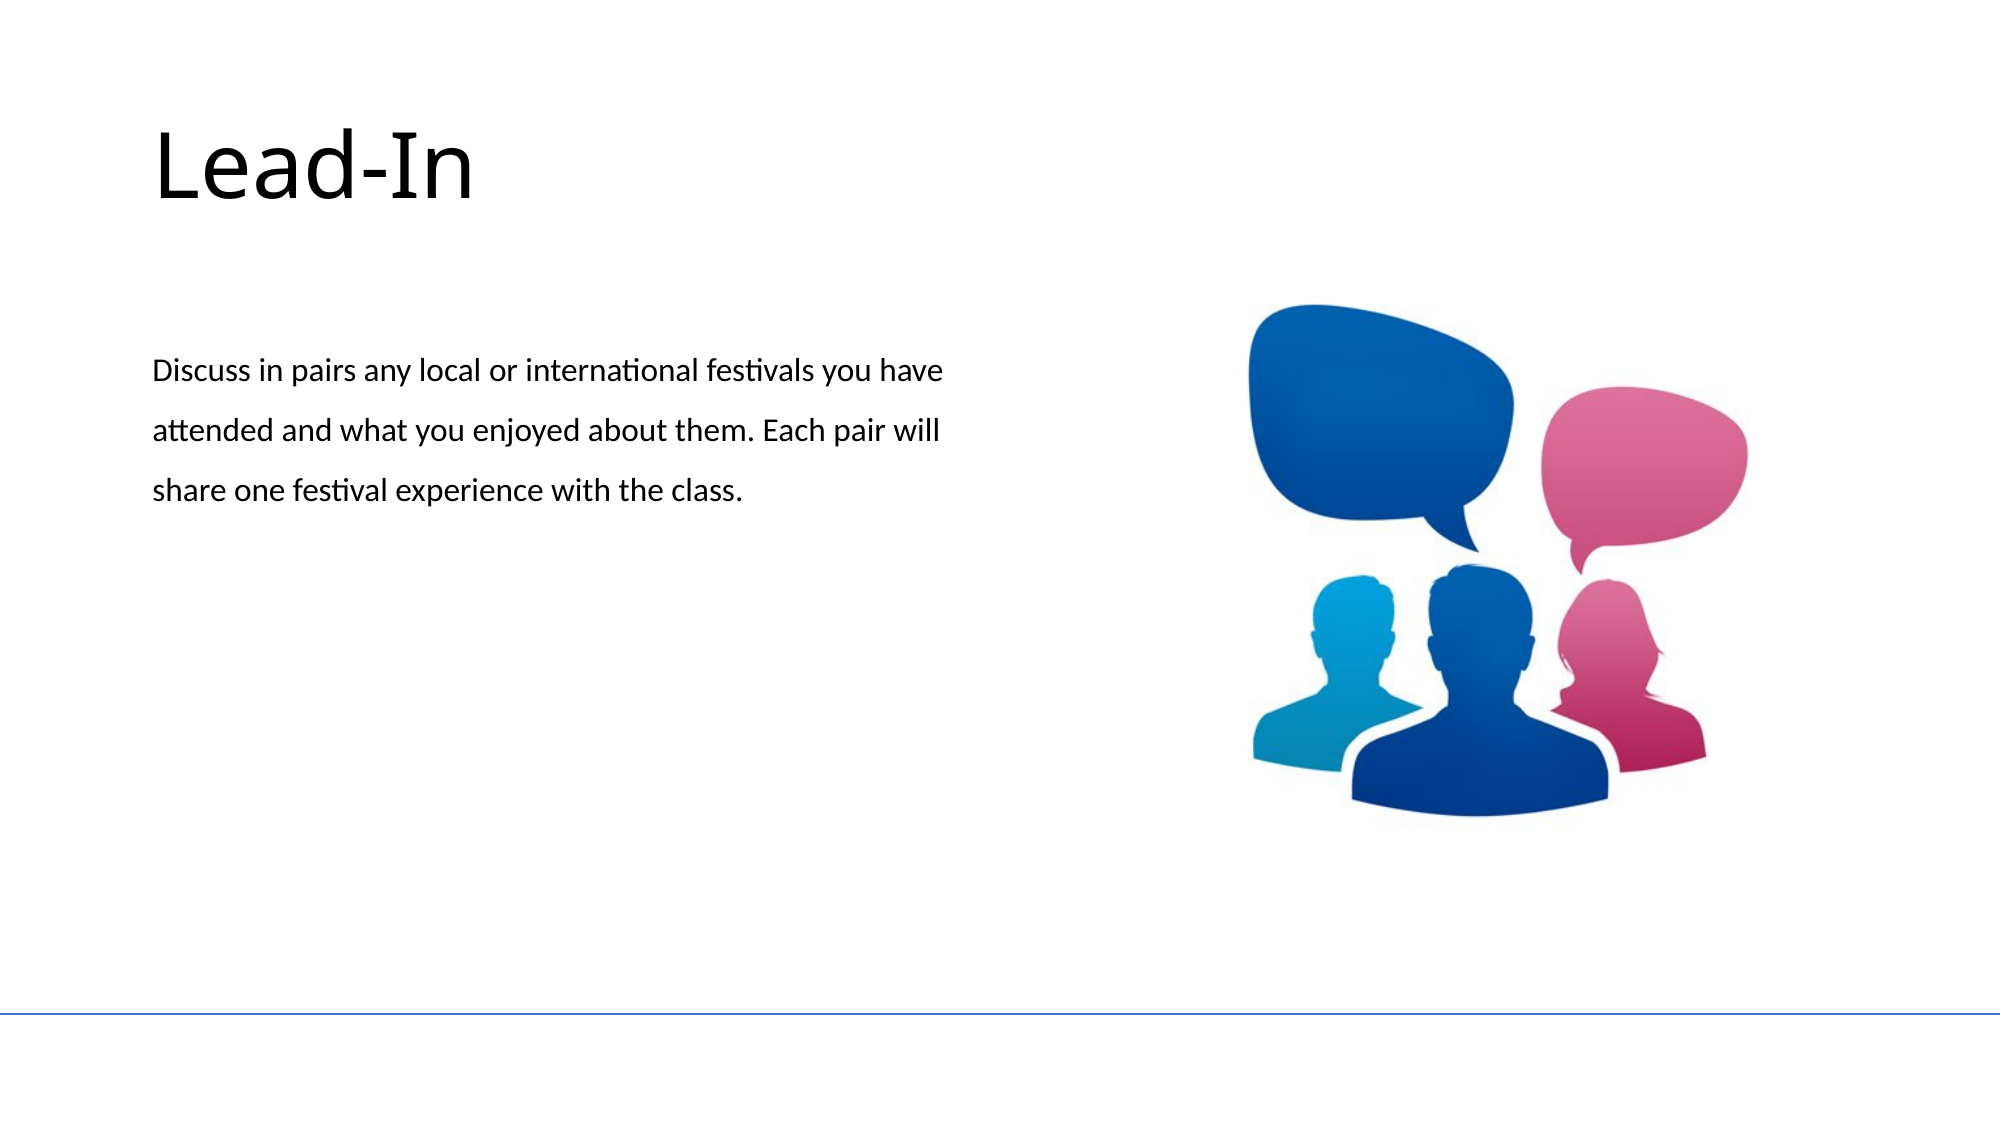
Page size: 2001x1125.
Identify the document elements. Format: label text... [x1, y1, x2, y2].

title Lead-In [137, 59, 1863, 278]
picture [1081, 294, 1877, 862]
list Discuss in pairs any local or international festivals you have attended and what you enjoyed about them. Each pair will share one festival experience with the class. [137, 320, 1000, 1020]
